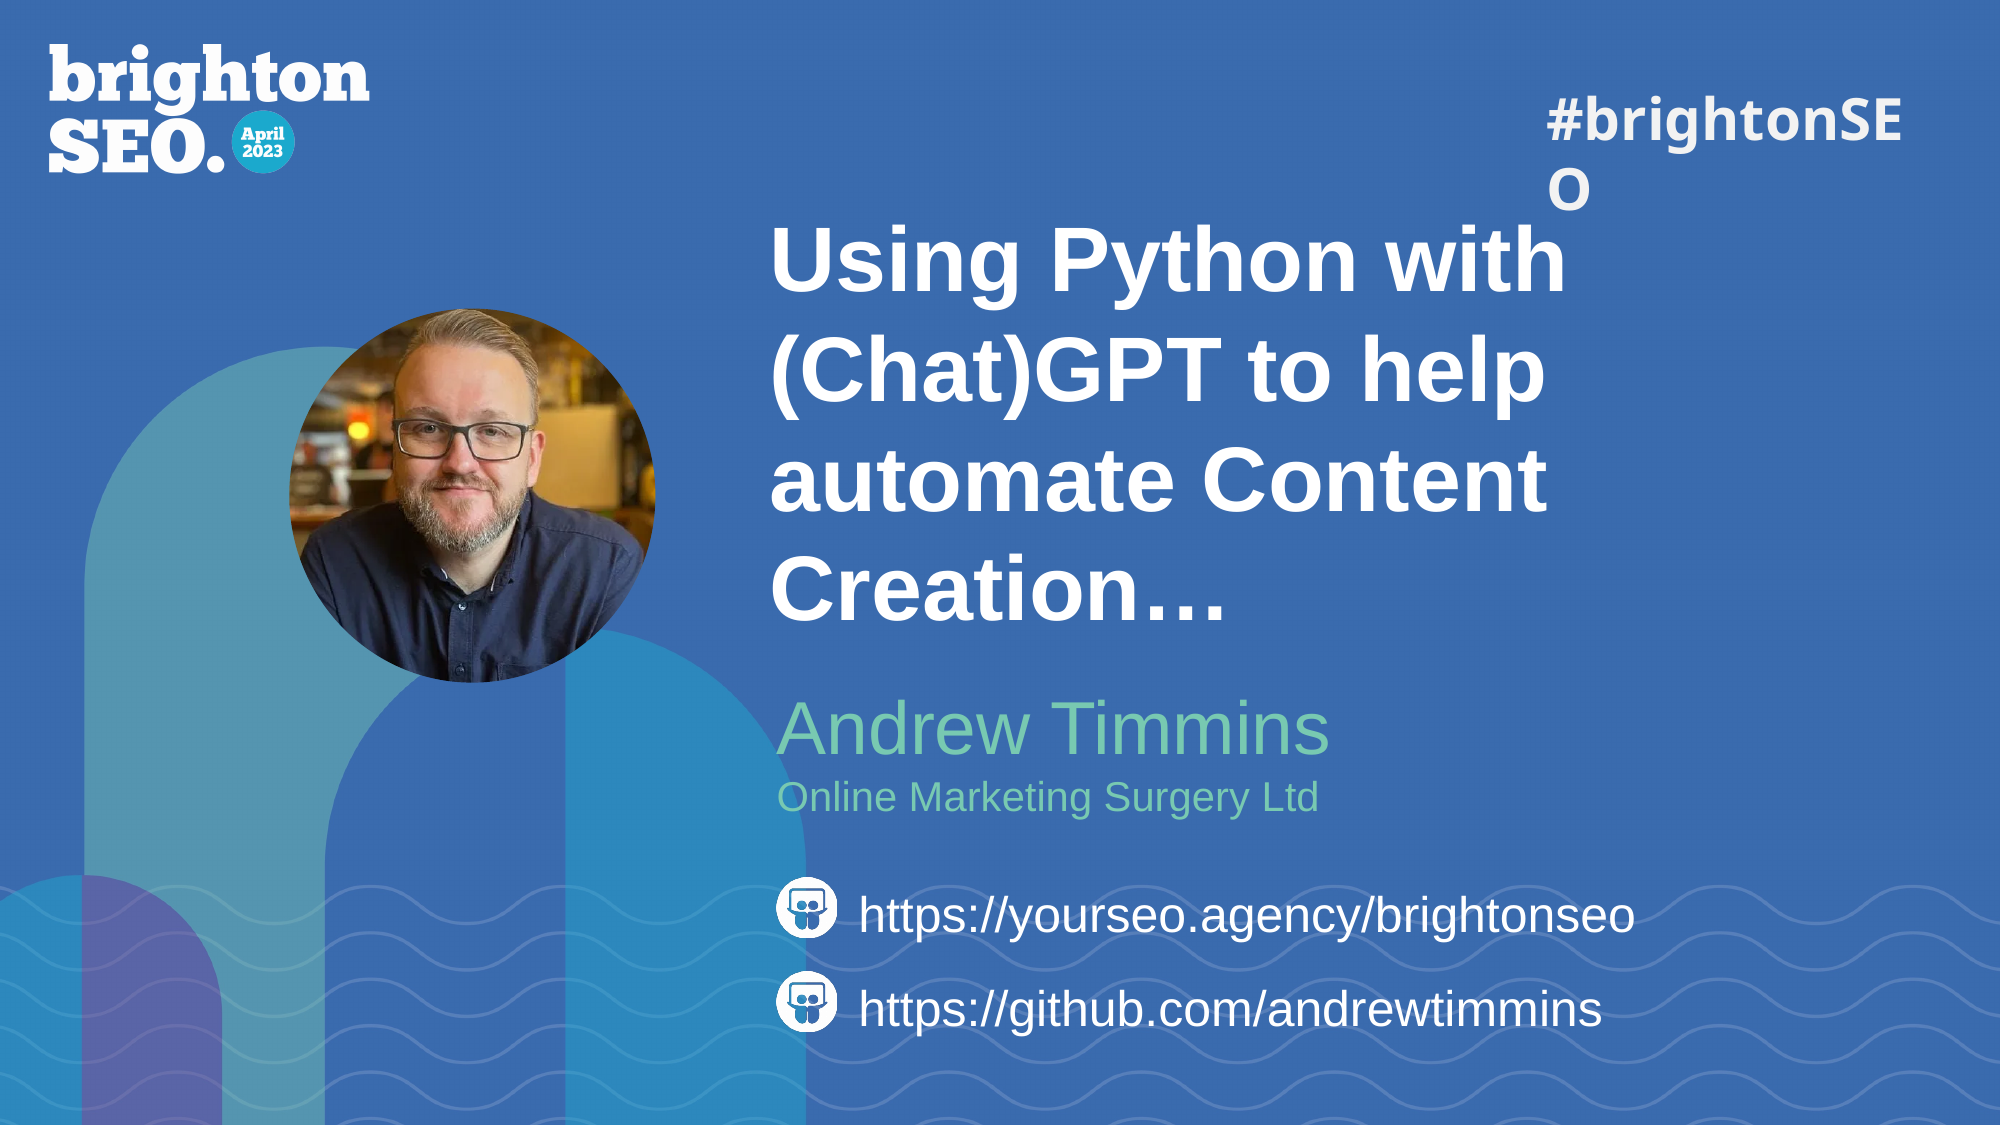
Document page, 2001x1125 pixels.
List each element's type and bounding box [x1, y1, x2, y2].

text_box [776, 802, 1724, 1010]
picture [0, 0, 2000, 1125]
